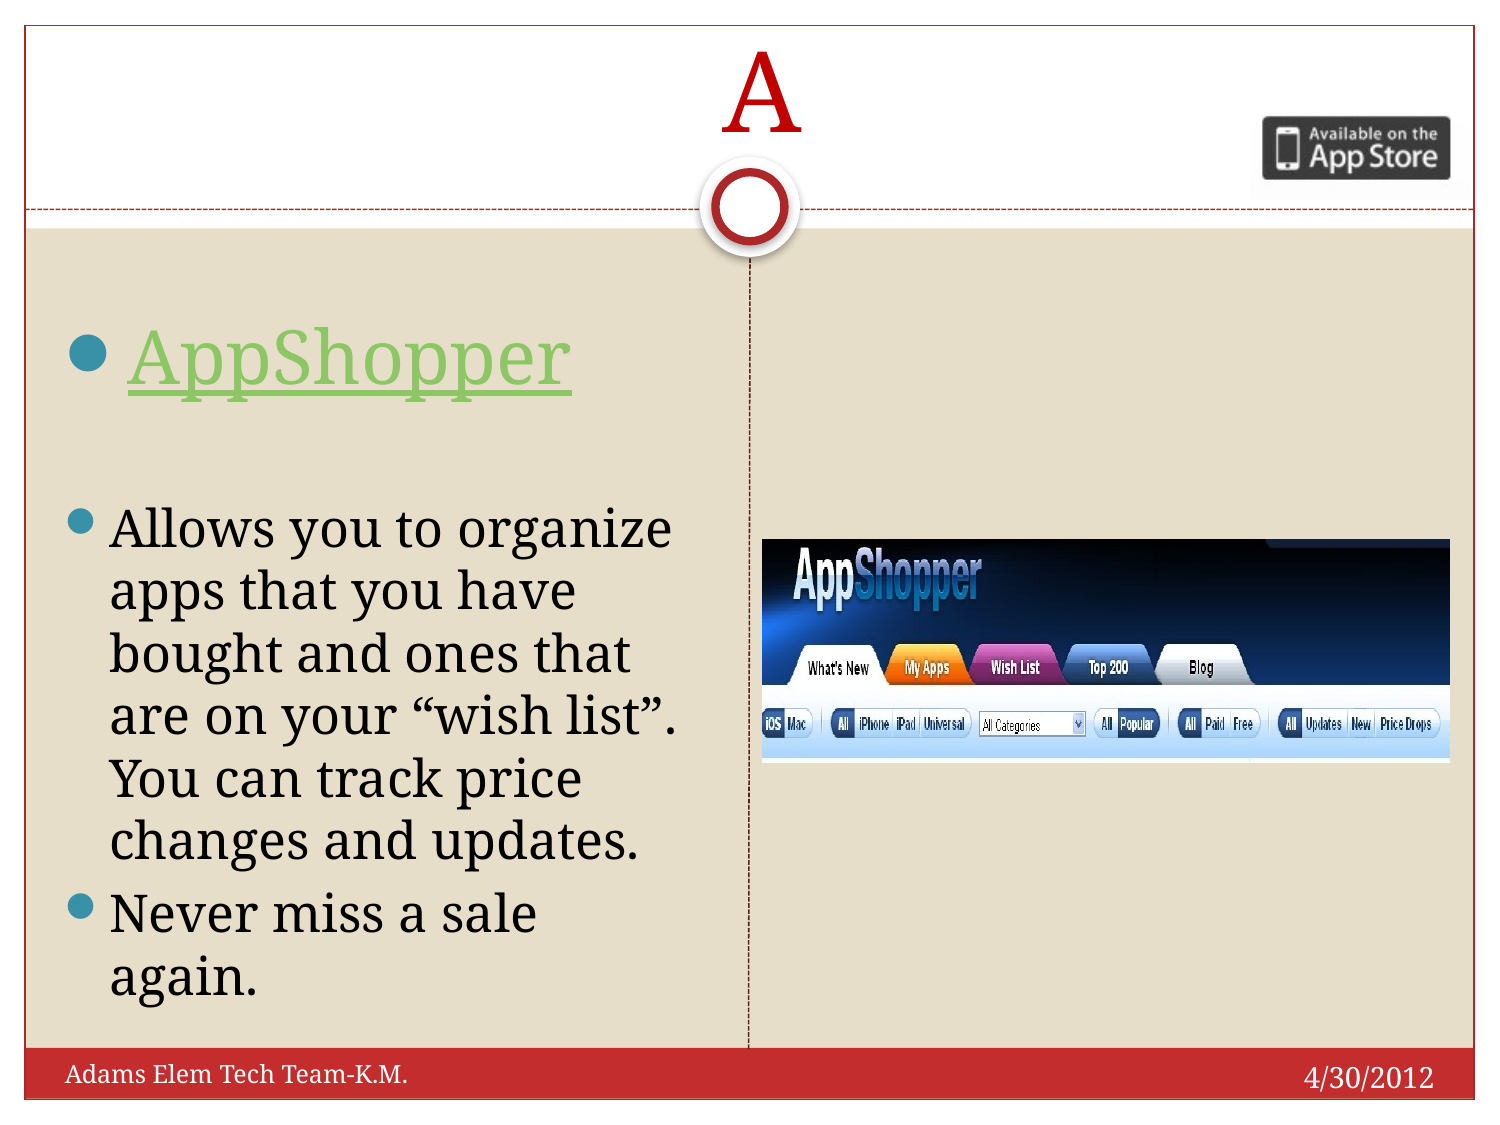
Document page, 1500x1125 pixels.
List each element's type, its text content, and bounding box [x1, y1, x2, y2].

list AppShopper Allows you to organize apps that you have bought and ones that are on your “wish list”. You can track price changes and updates. Never miss a sale again. [49, 224, 712, 993]
title A [62, 37, 1463, 162]
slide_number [950, 1051, 1450, 1112]
footer Adams Elem Tech Team-K.M. [50, 1051, 638, 1112]
picture [1249, 99, 1471, 199]
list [762, 539, 1451, 763]
